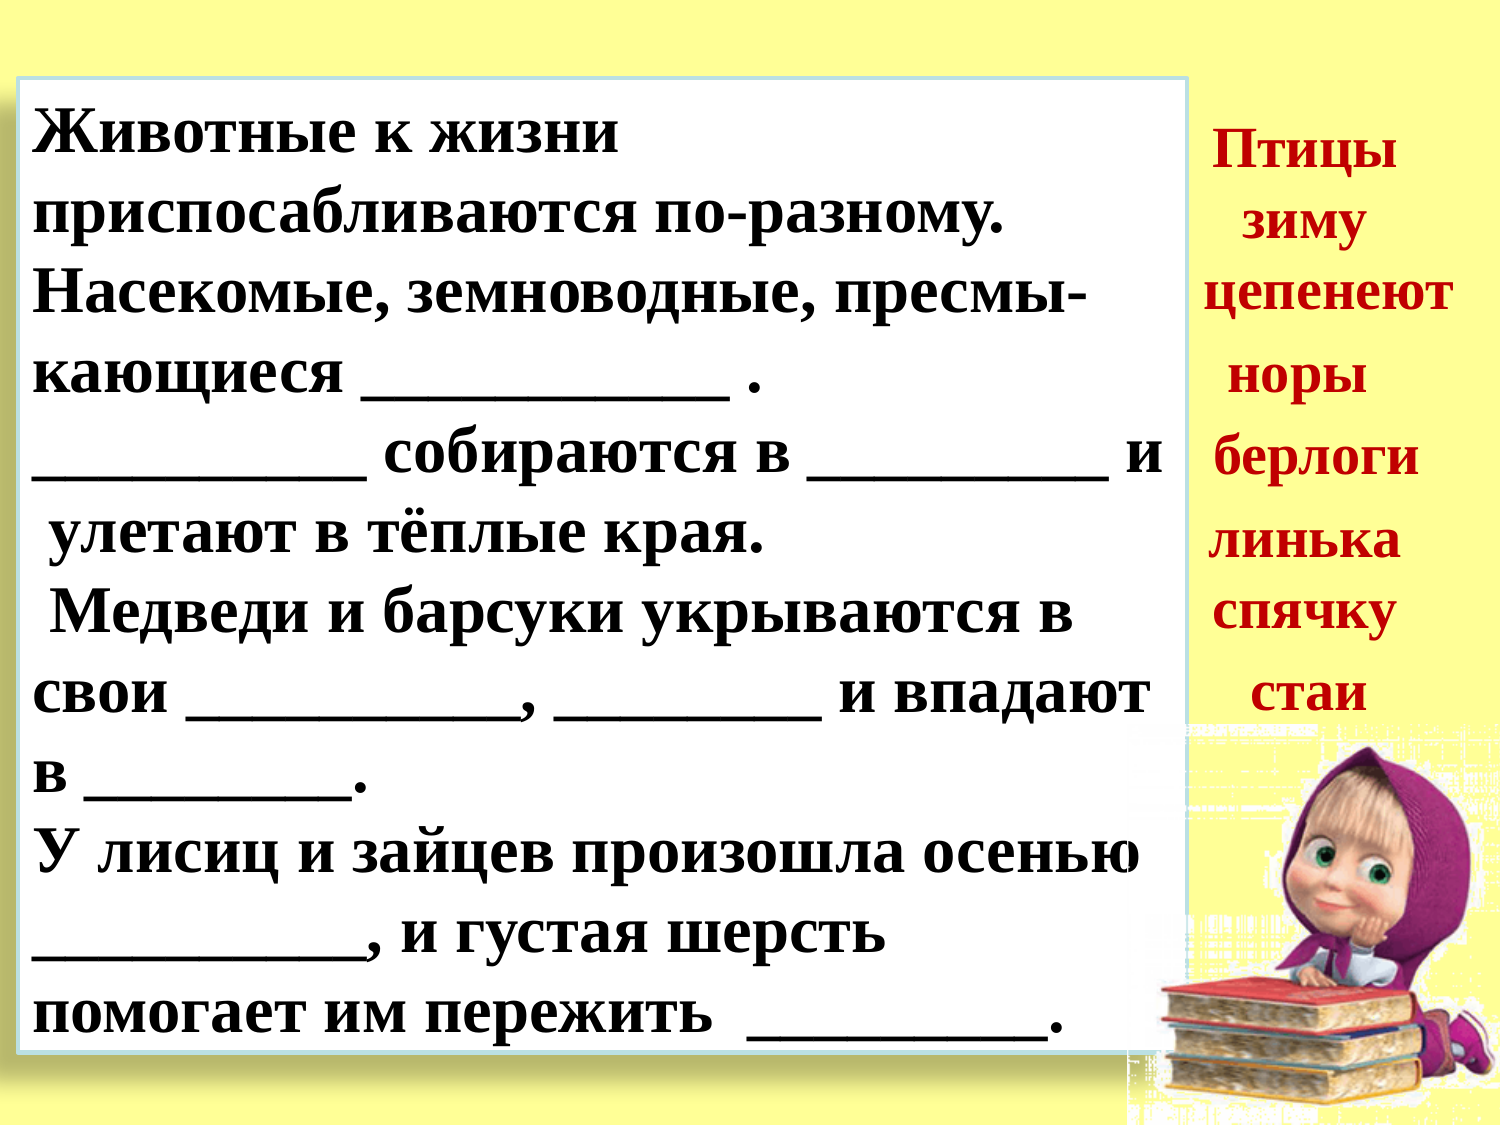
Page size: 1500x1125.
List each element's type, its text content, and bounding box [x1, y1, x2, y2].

text_box цепенеют [1187, 243, 1471, 329]
text_box спячку [1163, 562, 1447, 648]
text_box зиму [1163, 187, 1447, 258]
text_box Птицы [1163, 101, 1447, 187]
text_box линька [1163, 491, 1447, 562]
text_box берлоги [1175, 408, 1459, 494]
text_box Животные к жизни приспосабливаются по-разному. Насекомые, земноводные, пресмы-кающиеся ___________ . __________ собираются в _________ и улетают в тёплые края. Медведи и барсуки укрываются в свои __________, ________ и впадают в ________. У лисиц и зайцев произошла осенью __________, и густая шерсть помогает им пережить _________. [16, 76, 1189, 1055]
text_box стаи [1175, 645, 1459, 723]
text_box норы [1163, 326, 1447, 411]
picture [1127, 724, 1500, 1125]
